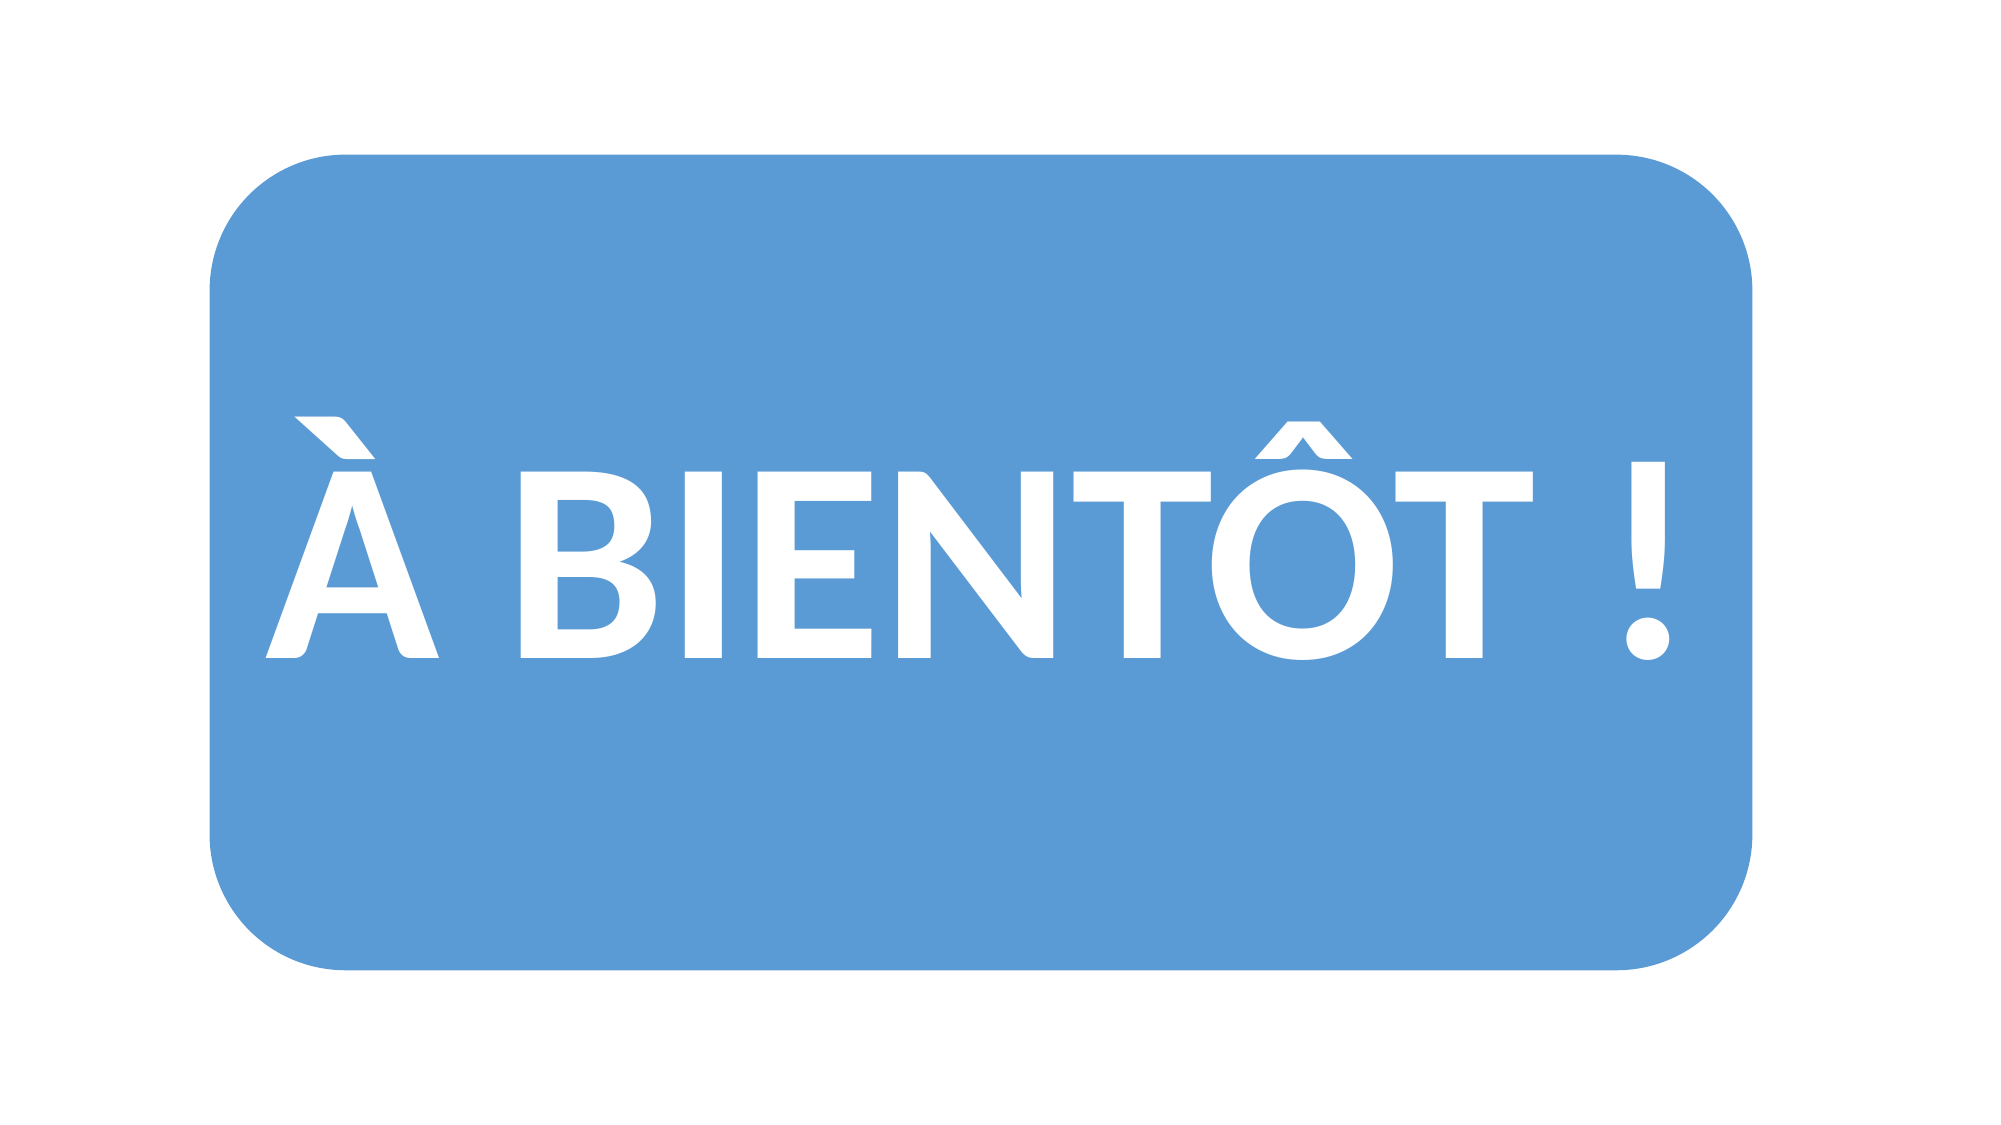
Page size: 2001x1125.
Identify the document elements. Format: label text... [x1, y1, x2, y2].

text_box À BIENTÔT ! [209, 154, 1753, 971]
